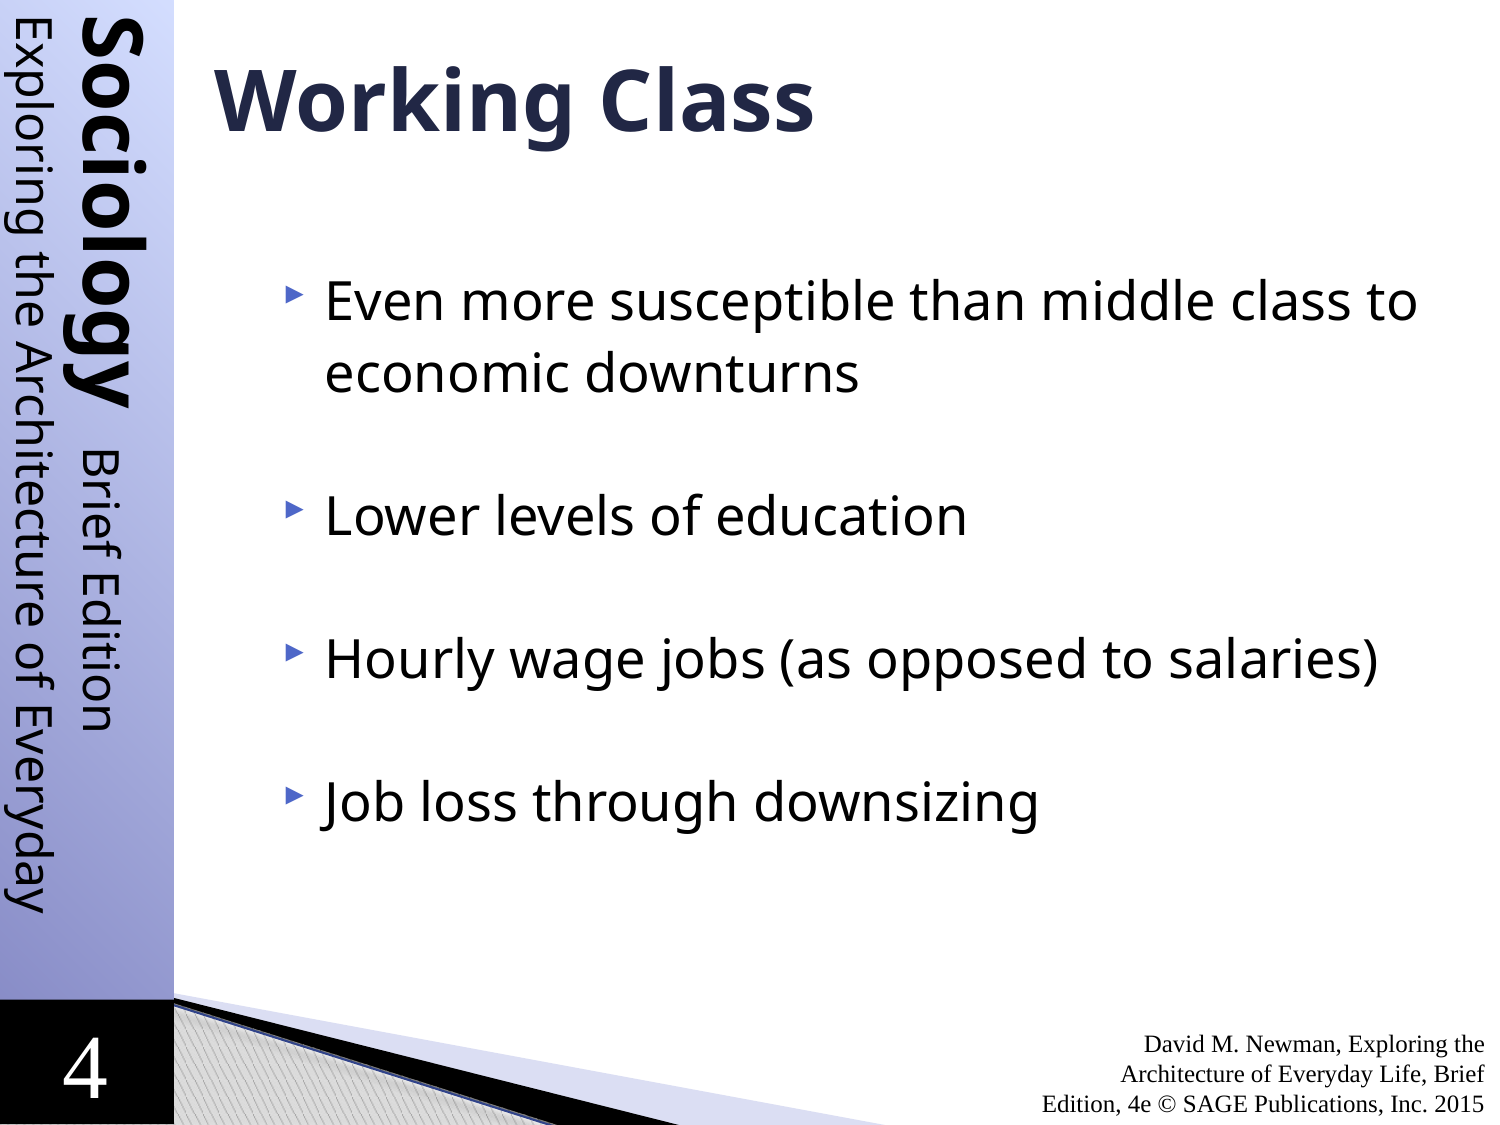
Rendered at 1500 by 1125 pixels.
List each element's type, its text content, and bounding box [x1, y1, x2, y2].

footer David M. Newman, Exploring the Architecture of Everyday Life, Brief Edition, 4e © SAGE Publications, Inc. 2015 [1025, 1065, 1500, 1125]
title Working Class [200, 1, 1500, 164]
list Even more susceptible than middle class to economic downturns Lower levels of education Hourly wage jobs (as opposed to salaries) Job loss through downsizing [249, 187, 1500, 950]
picture [174, 1003, 558, 1125]
